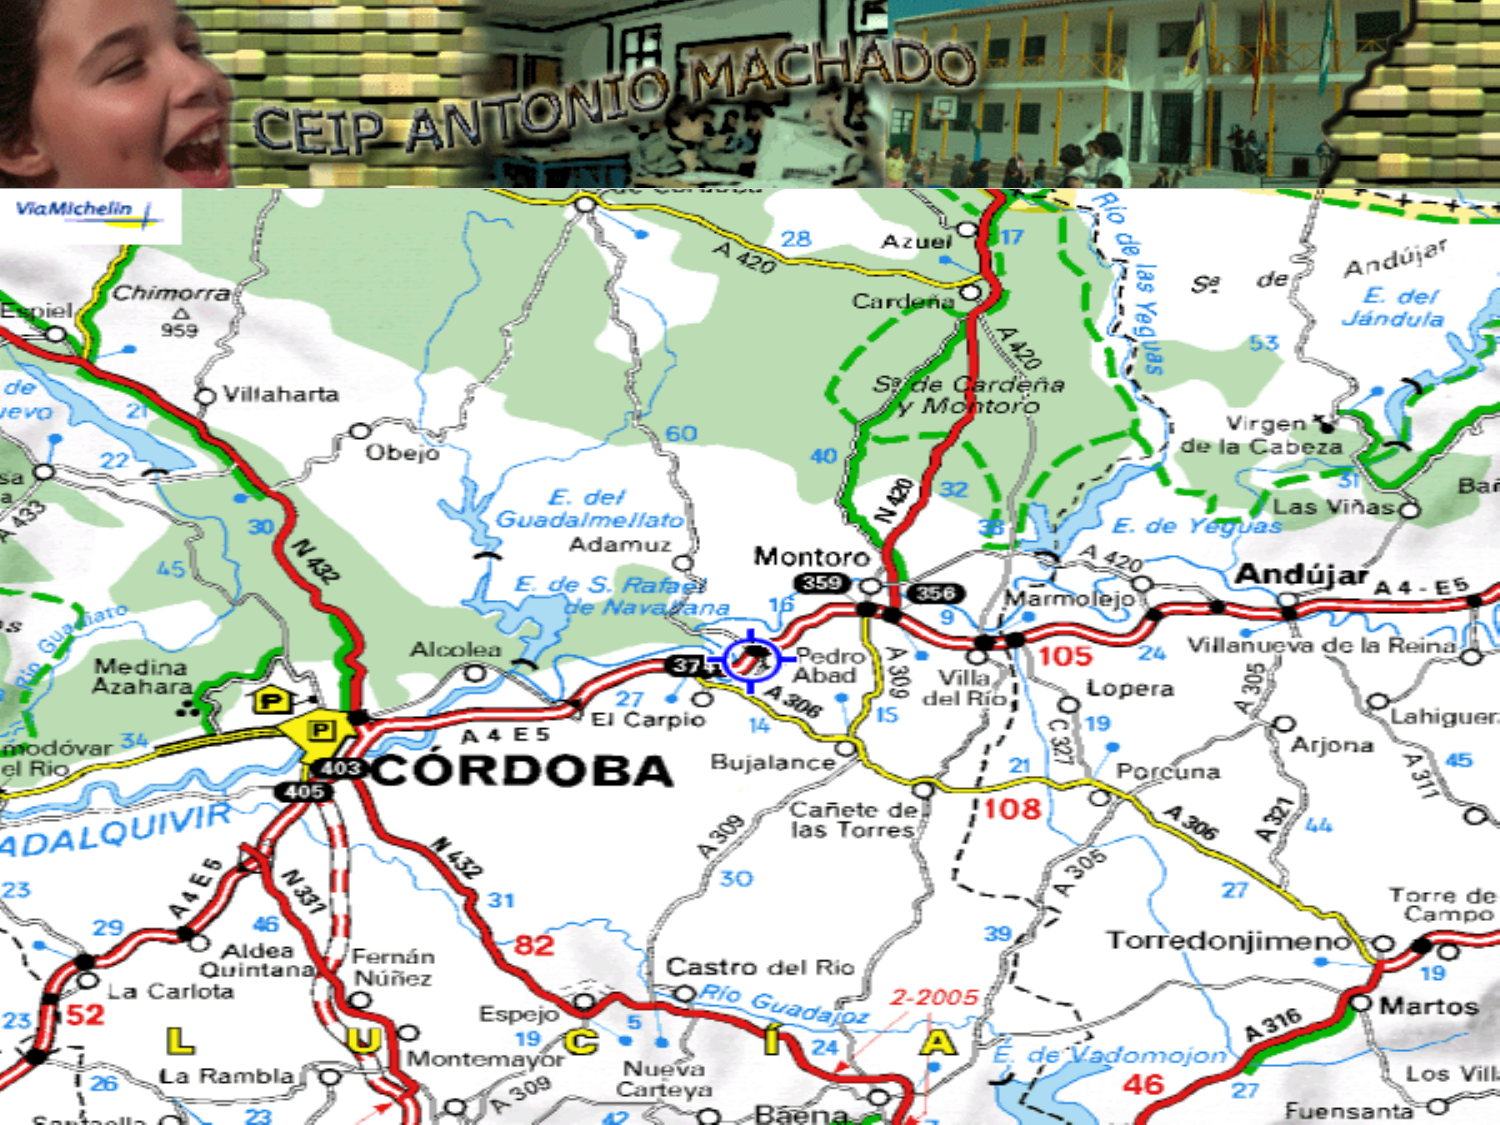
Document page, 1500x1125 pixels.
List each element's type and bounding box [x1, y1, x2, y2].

list [0, 0, 1500, 188]
picture [0, 189, 1500, 1125]
